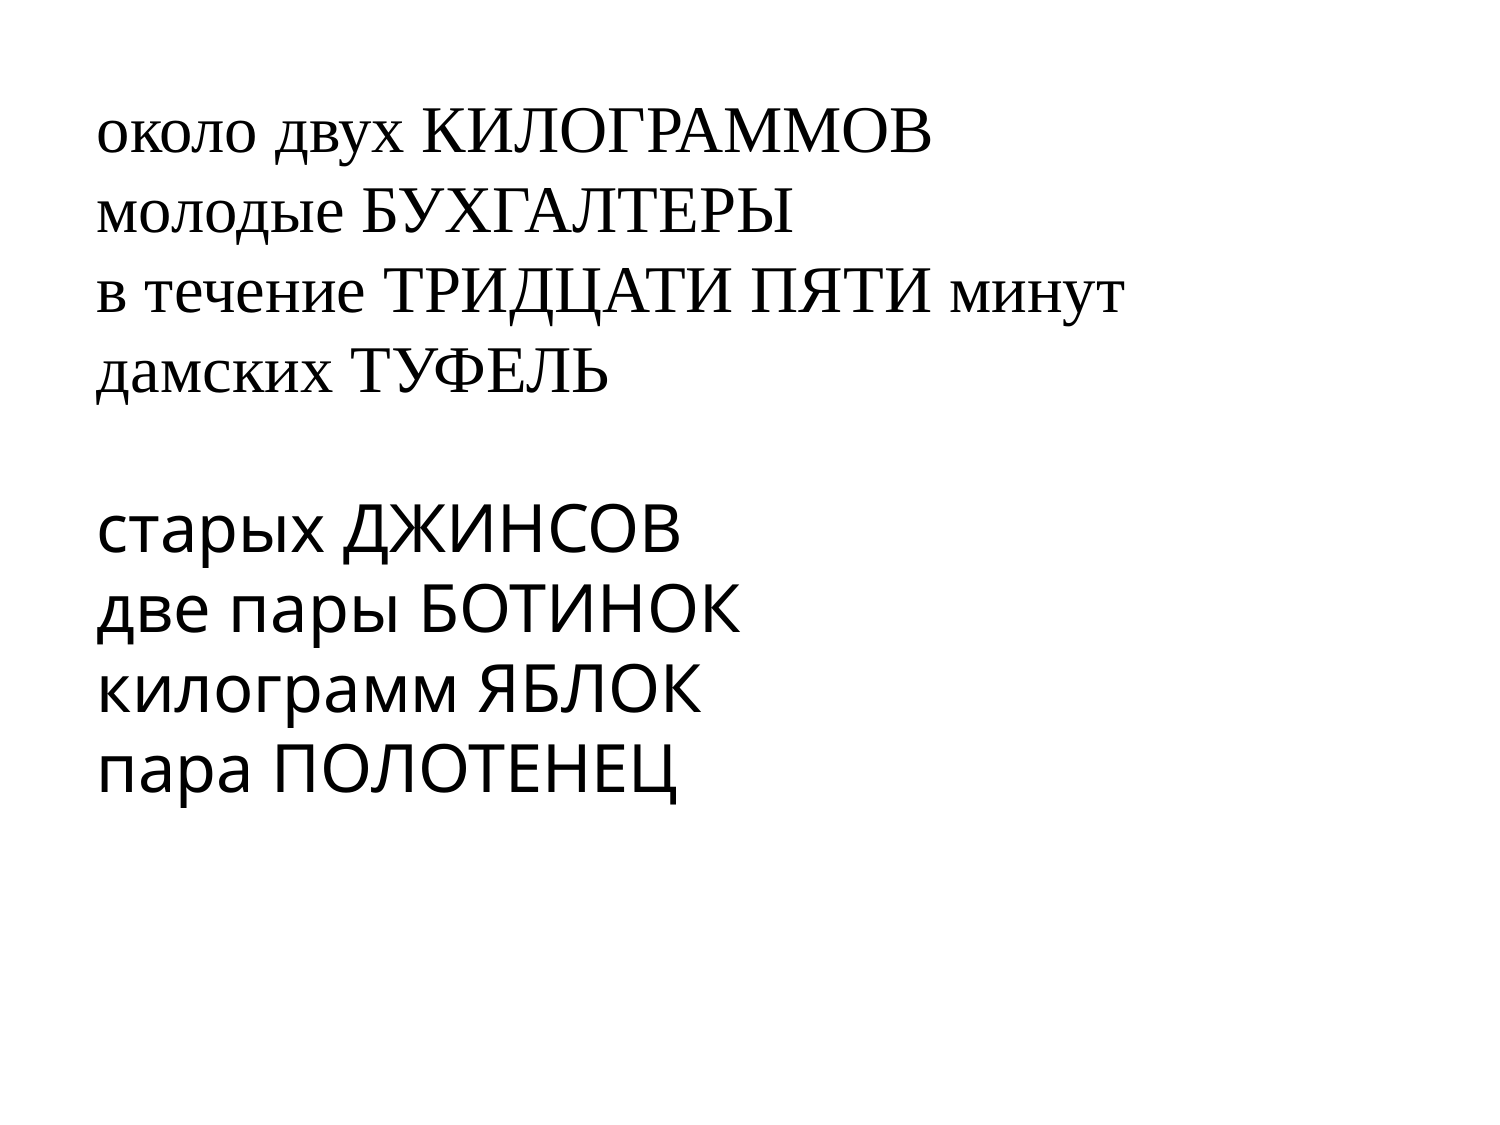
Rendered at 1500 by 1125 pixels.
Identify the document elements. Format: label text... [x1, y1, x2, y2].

text_box около двух КИЛОГРАММОВ молодые БУХГАЛТЕРЫ в течение ТРИДЦАТИ ПЯТИ минут дамских ТУФЕЛЬ старых ДЖИНСОВ две пары БОТИНОК килограмм ЯБЛОК пара ПОЛОТЕНЕЦ [82, 78, 1407, 1053]
